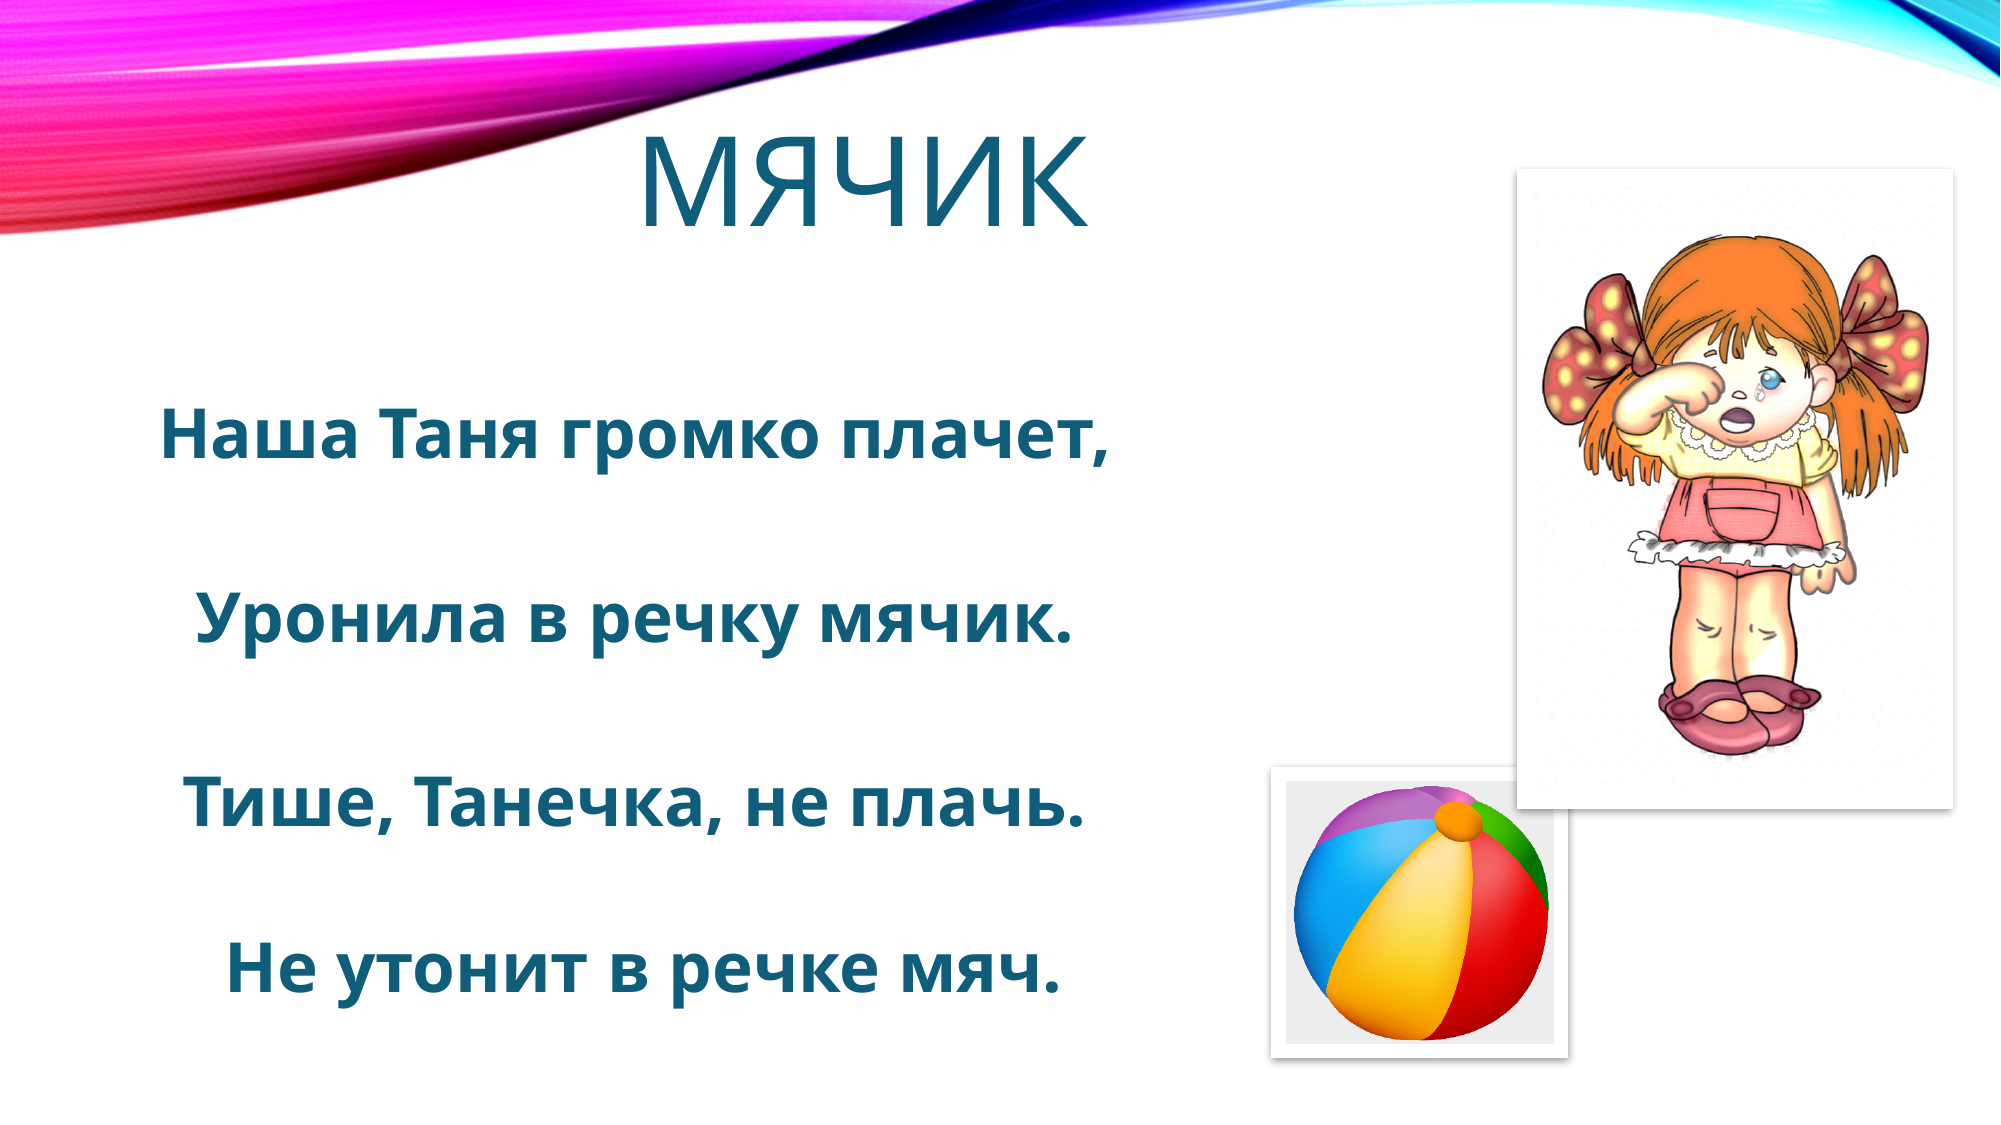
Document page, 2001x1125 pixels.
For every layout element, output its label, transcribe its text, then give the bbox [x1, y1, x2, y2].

list Наша Таня громко плачет, Уронила в речку мячик. Тише, Танечка, не плачь. Не утонит в речке мяч. [30, 291, 1240, 1021]
picture [1890, 0, 2000, 75]
title Мячик [112, 106, 1104, 262]
picture [1910, 0, 2000, 45]
picture [0, 0, 2000, 237]
picture [1285, 183, 1939, 1044]
